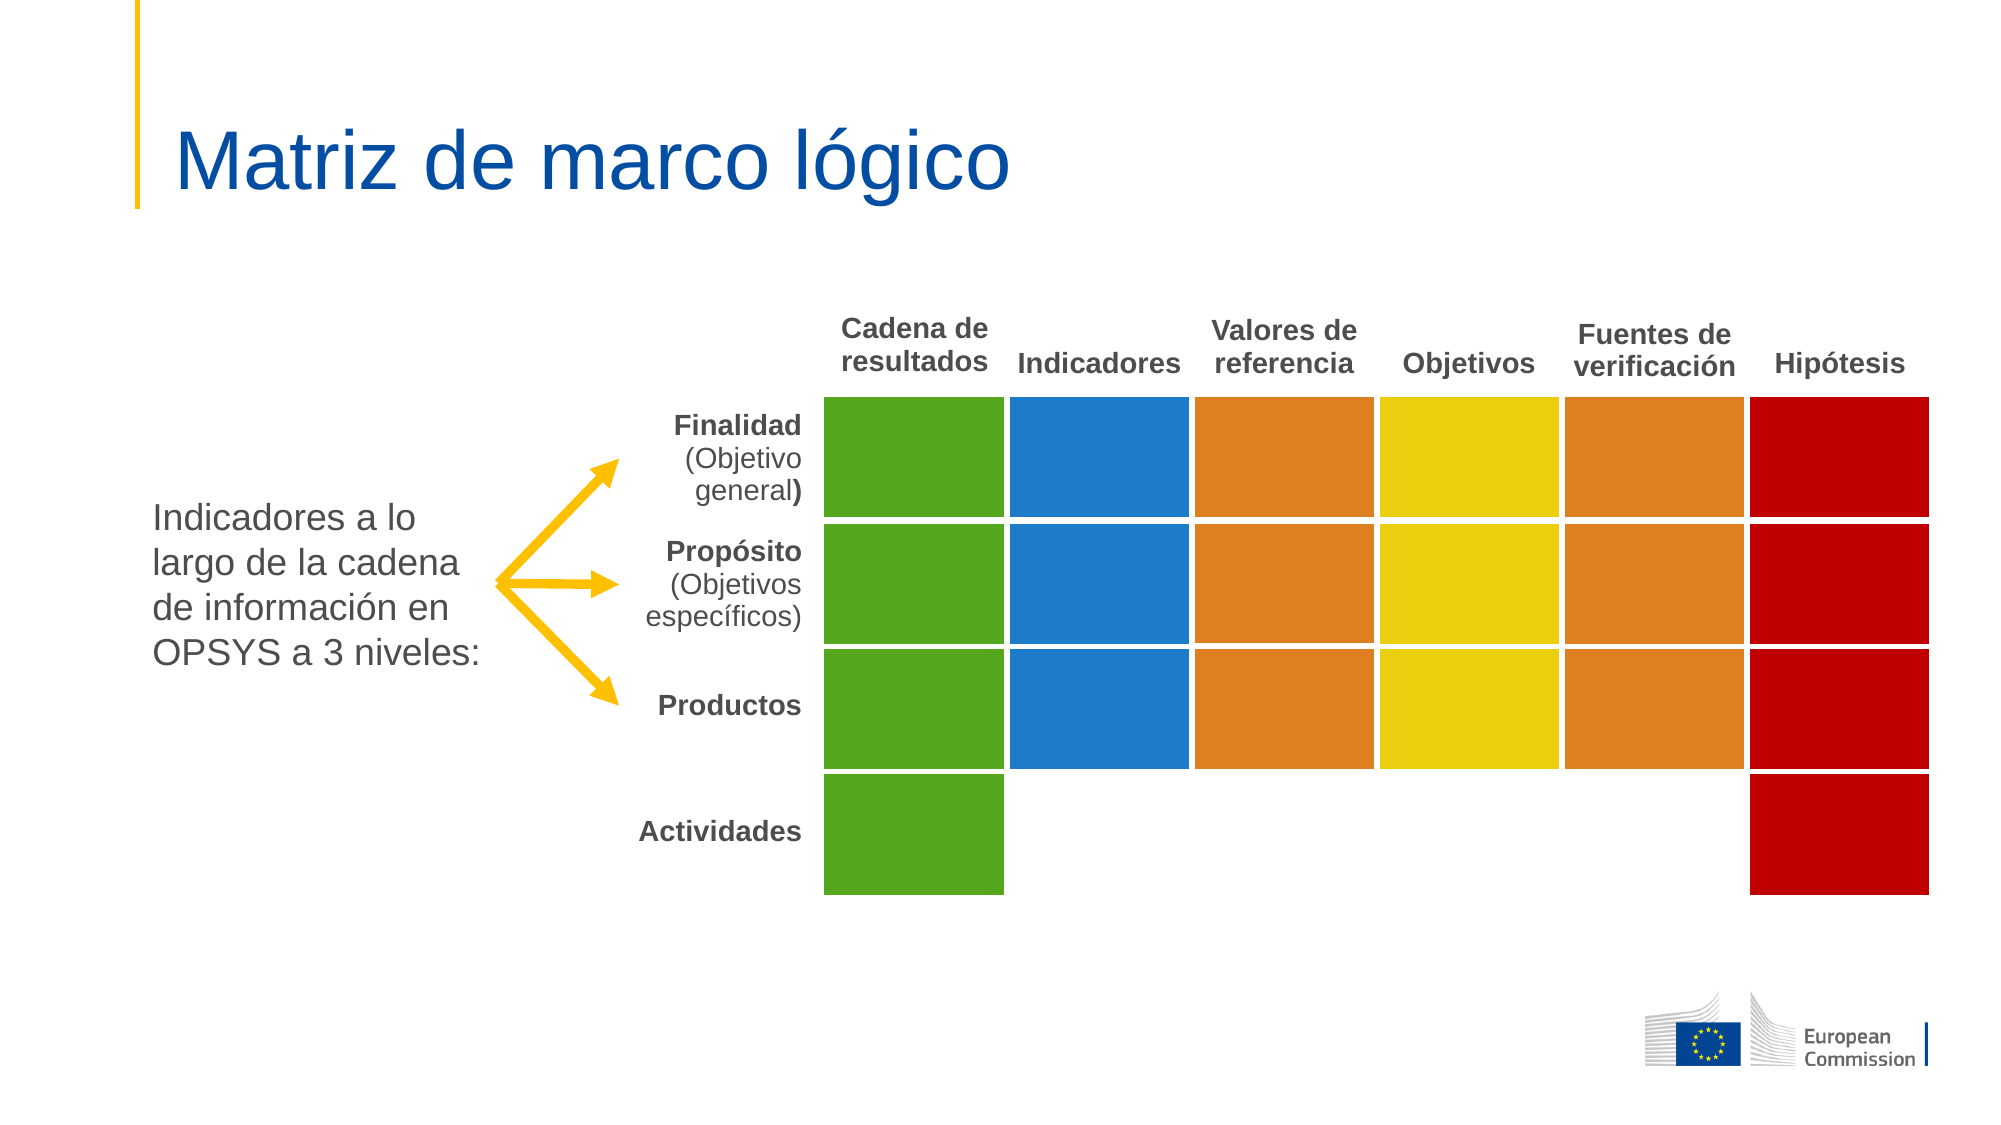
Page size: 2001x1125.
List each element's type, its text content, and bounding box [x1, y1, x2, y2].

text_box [498, 584, 620, 706]
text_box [498, 459, 620, 584]
text_box Indicadores a lo largo de la cadena de información en OPSYS a 3 niveles: [137, 485, 498, 681]
picture [1645, 991, 1928, 1066]
title Matriz de marco lógico [159, 79, 1885, 208]
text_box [619, 305, 1964, 894]
